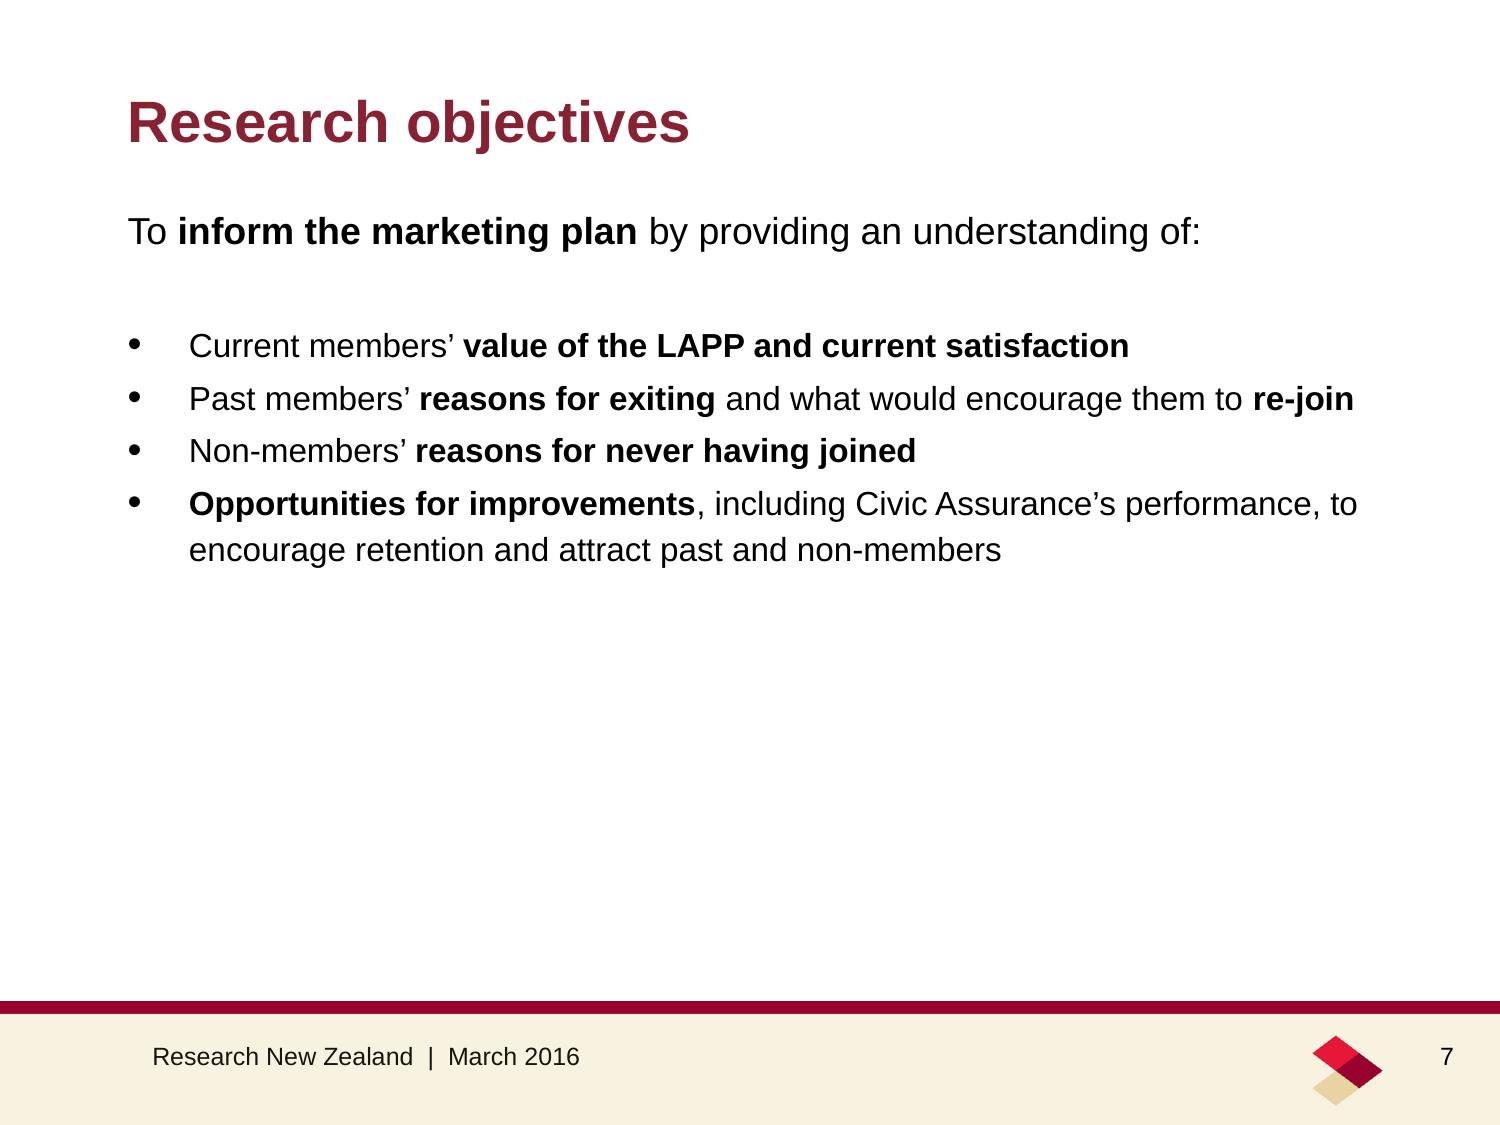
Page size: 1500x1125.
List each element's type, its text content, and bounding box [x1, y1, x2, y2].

title Research objectives [112, 50, 1388, 188]
picture [0, 999, 1500, 1125]
list To inform the marketing plan by providing an understanding of: Current members’ value of the LAPP and current satisfaction Past members’ reasons for exiting and what would encourage them to re-join Non-members’ reasons for never having joined Opportunities for improvements, including Civic Assurance’s performance, to encourage retention and attract past and non-members [112, 192, 1388, 931]
